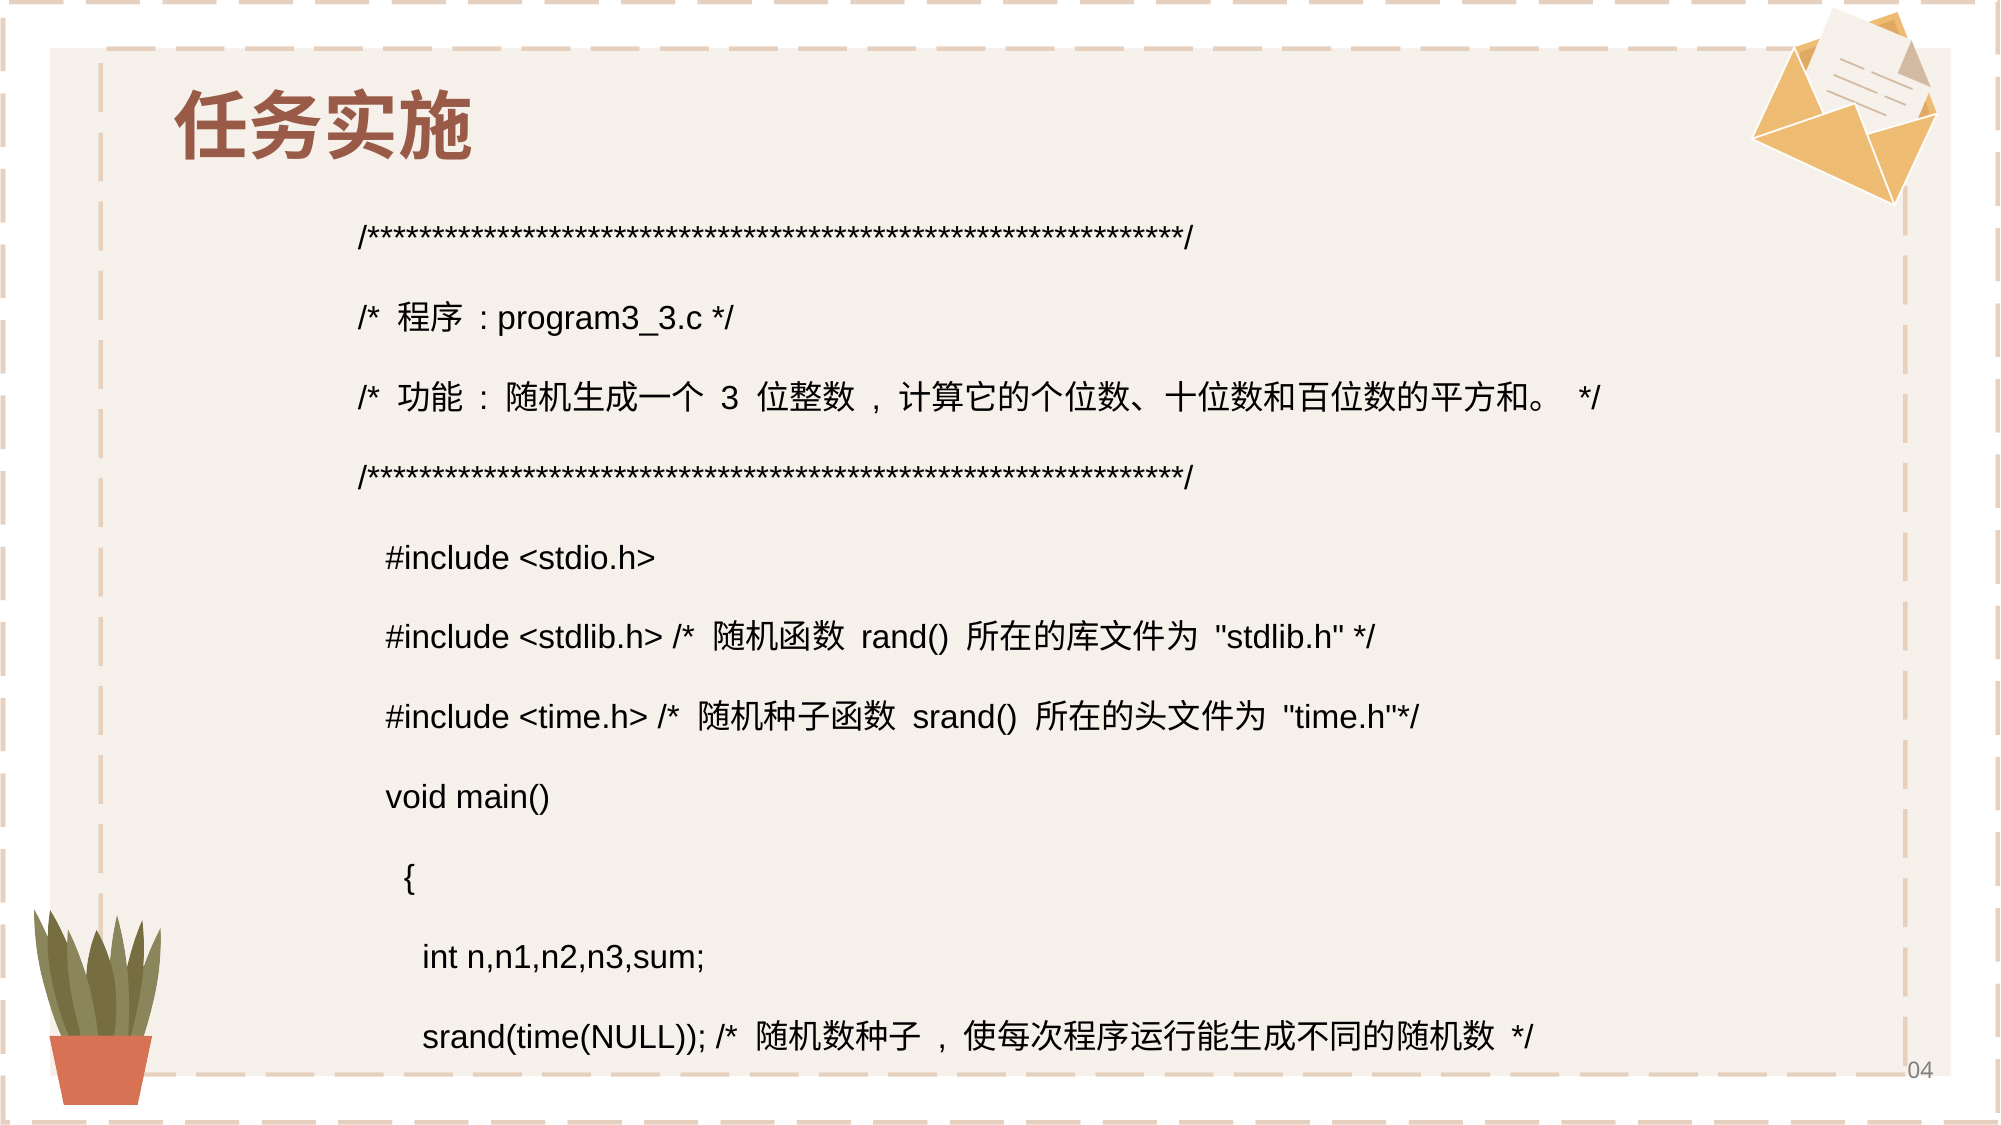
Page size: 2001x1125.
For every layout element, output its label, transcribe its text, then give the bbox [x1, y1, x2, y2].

text_box 04 [1904, 1055, 1937, 1083]
picture [0, 0, 2000, 1125]
